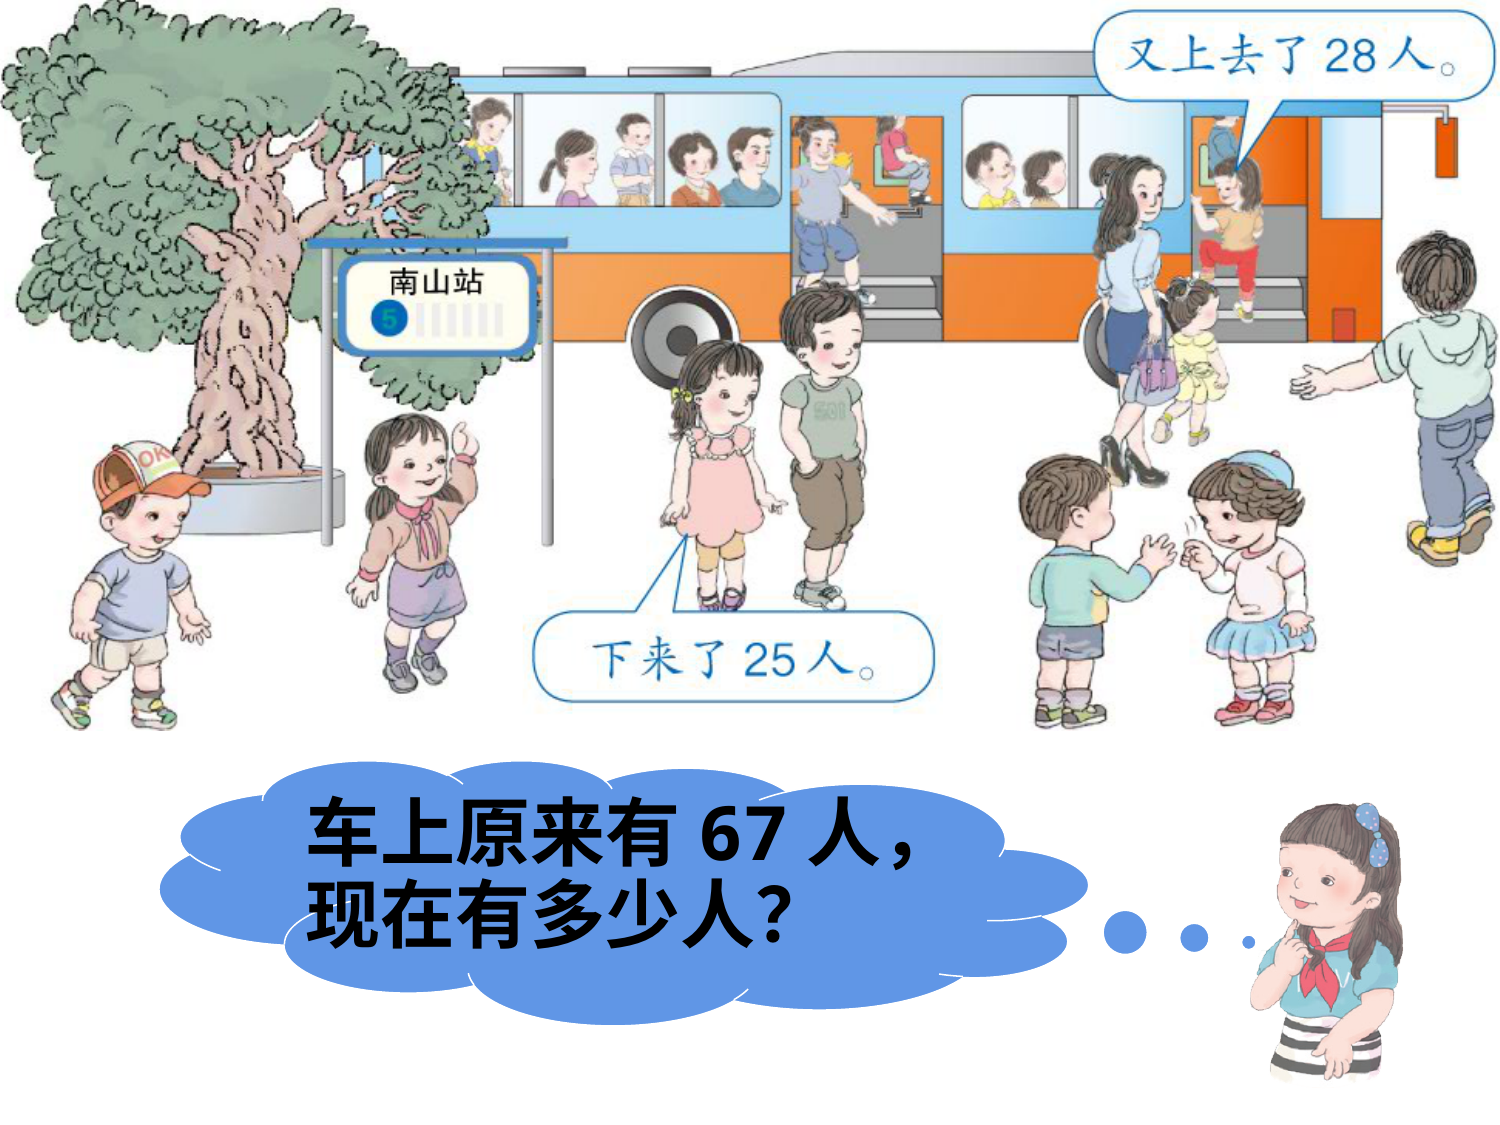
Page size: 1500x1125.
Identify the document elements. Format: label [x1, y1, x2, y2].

picture [0, 0, 1500, 731]
text_box [159, 759, 1089, 1025]
picture [1234, 785, 1443, 1104]
